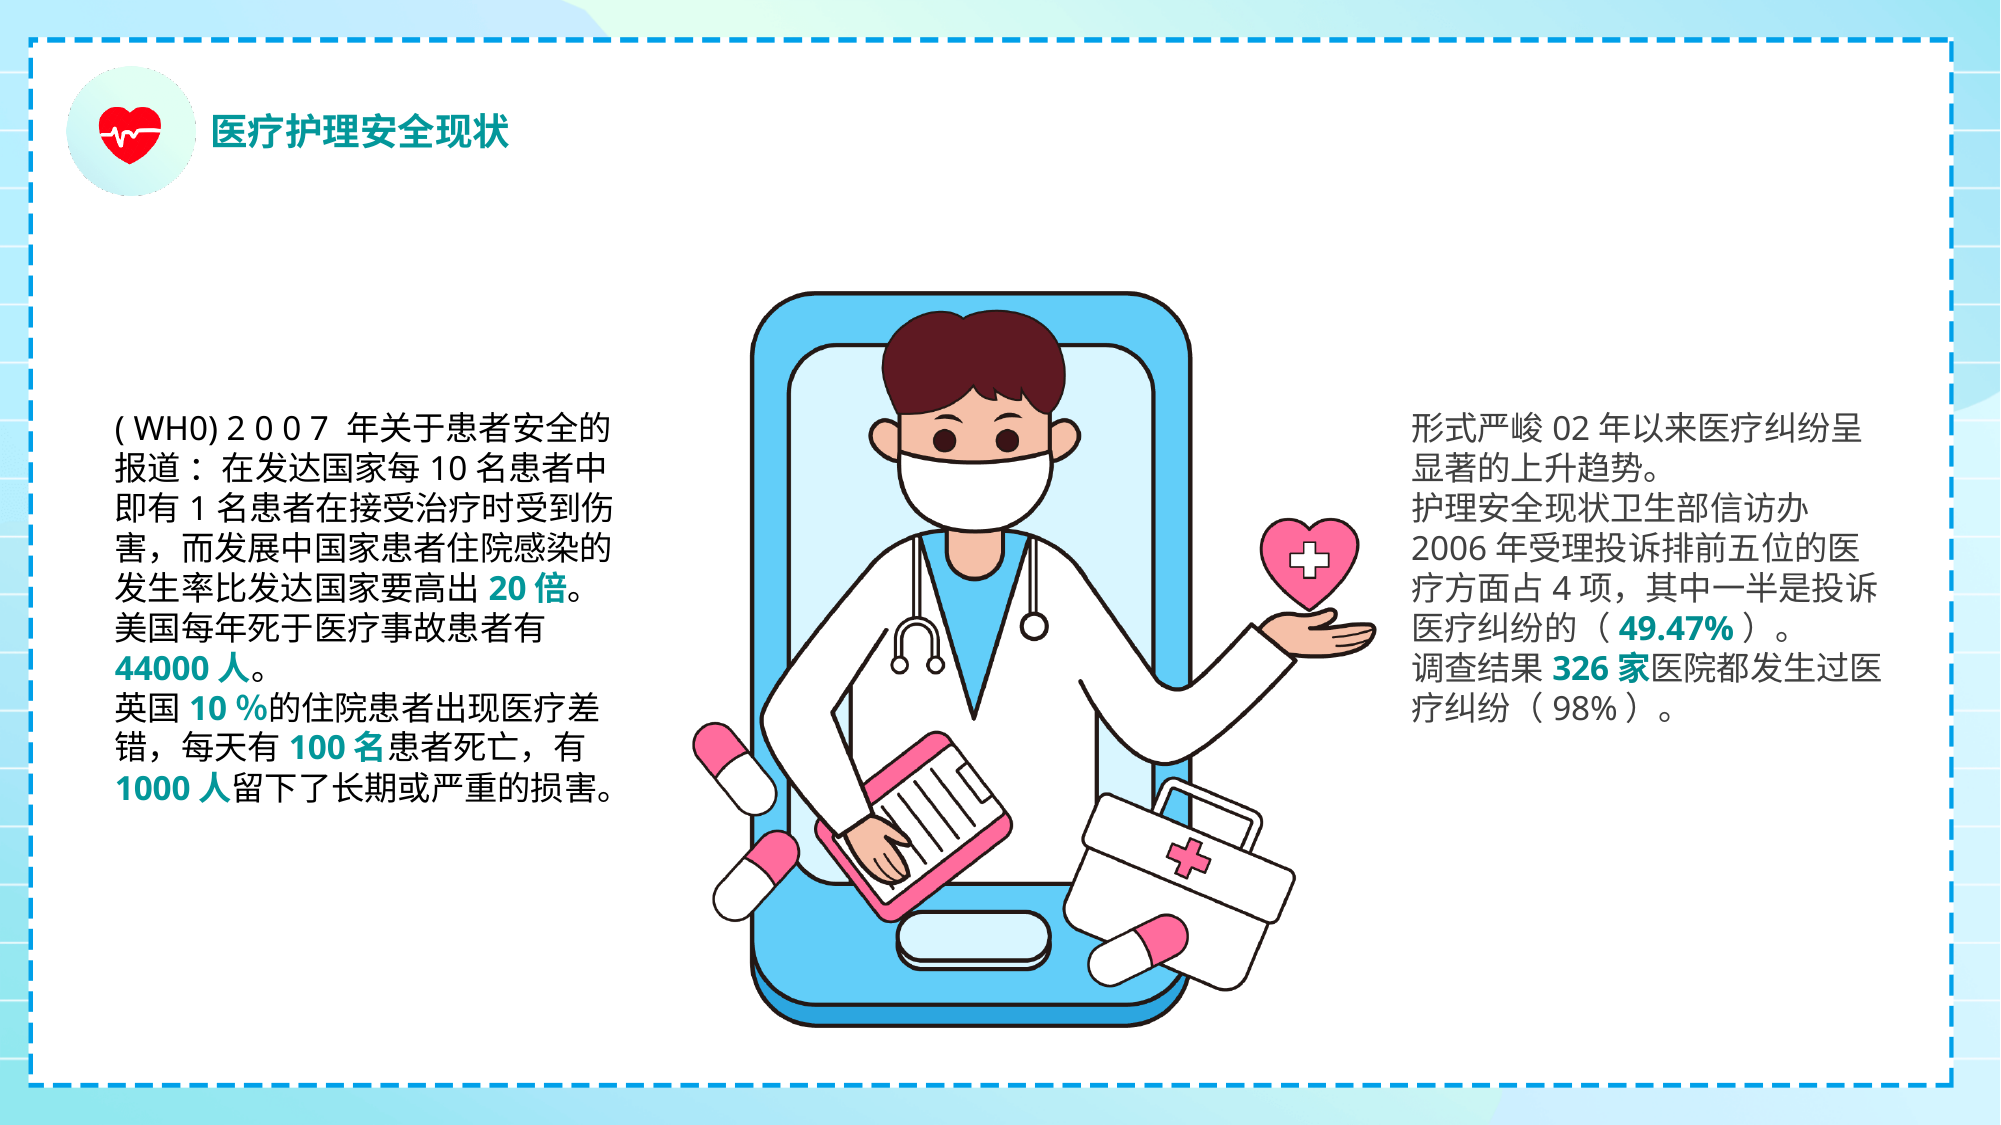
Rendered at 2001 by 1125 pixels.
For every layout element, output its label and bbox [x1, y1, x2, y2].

picture [0, 0, 2000, 1125]
text_box [1396, 399, 1900, 739]
text_box [99, 399, 636, 819]
